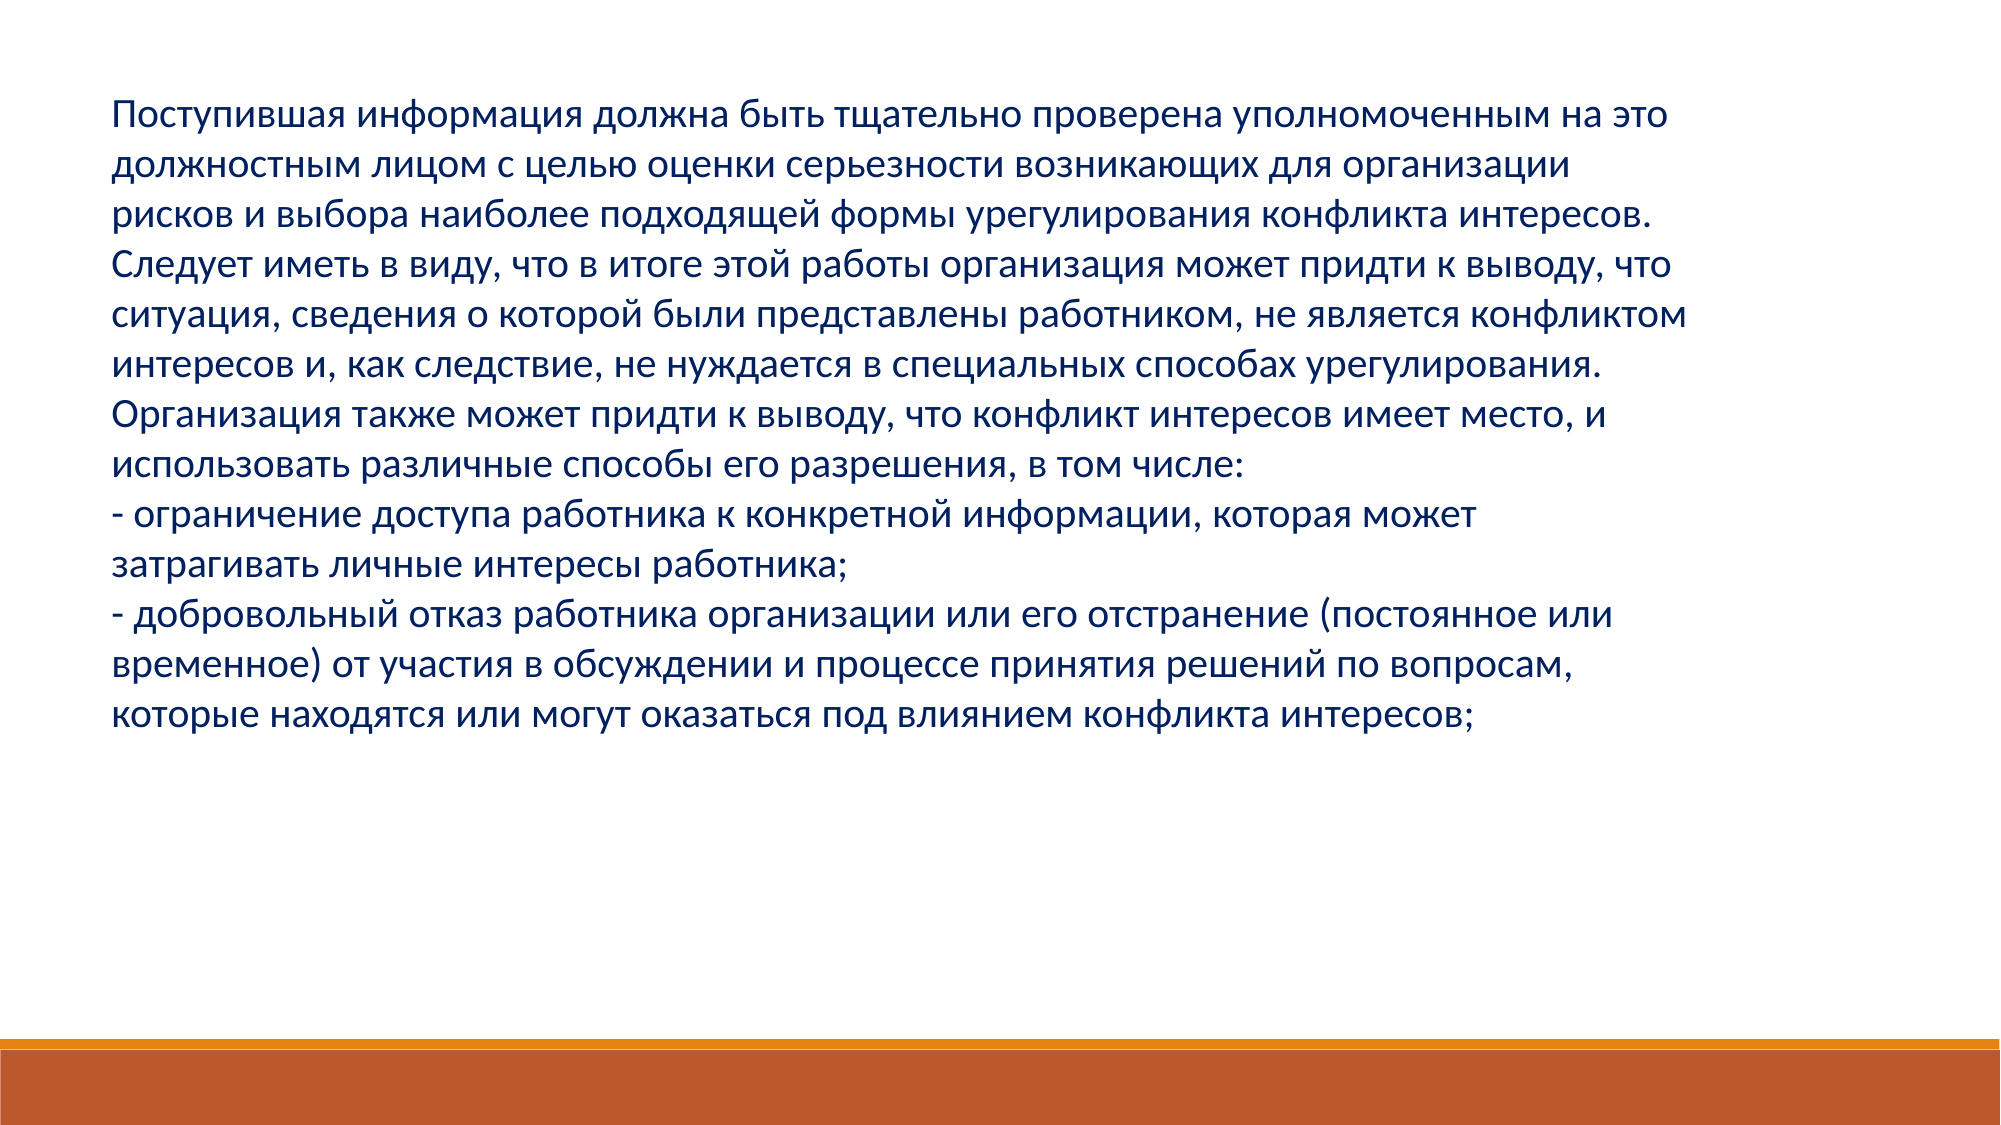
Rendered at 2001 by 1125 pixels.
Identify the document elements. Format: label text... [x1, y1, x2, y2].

text_box Поступившая информация должна быть тщательно проверена уполномоченным на это должностным лицом с целью оценки серьезности возникающих для организации рисков и выбора наиболее подходящей формы урегулирования конфликта интересов. Следует иметь в виду, что в итоге этой работы организация может придти к выводу, что ситуация, сведения о которой были представлены работником, не является конфликтом интересов и, как следствие, не нуждается в специальных способах урегулирования. Организация также может придти к выводу, что конфликт интересов имеет место, и использовать различные способы его разрешения, в том числе: - ограничение доступа работника к конкретной информации, которая может затрагивать личные интересы работника; - добровольный отказ работника организации или его отстранение (постоянное или временное) от участия в обсуждении и процессе принятия решений по вопросам, которые находятся или могут оказаться под влиянием конфликта интересов; [96, 78, 1705, 744]
